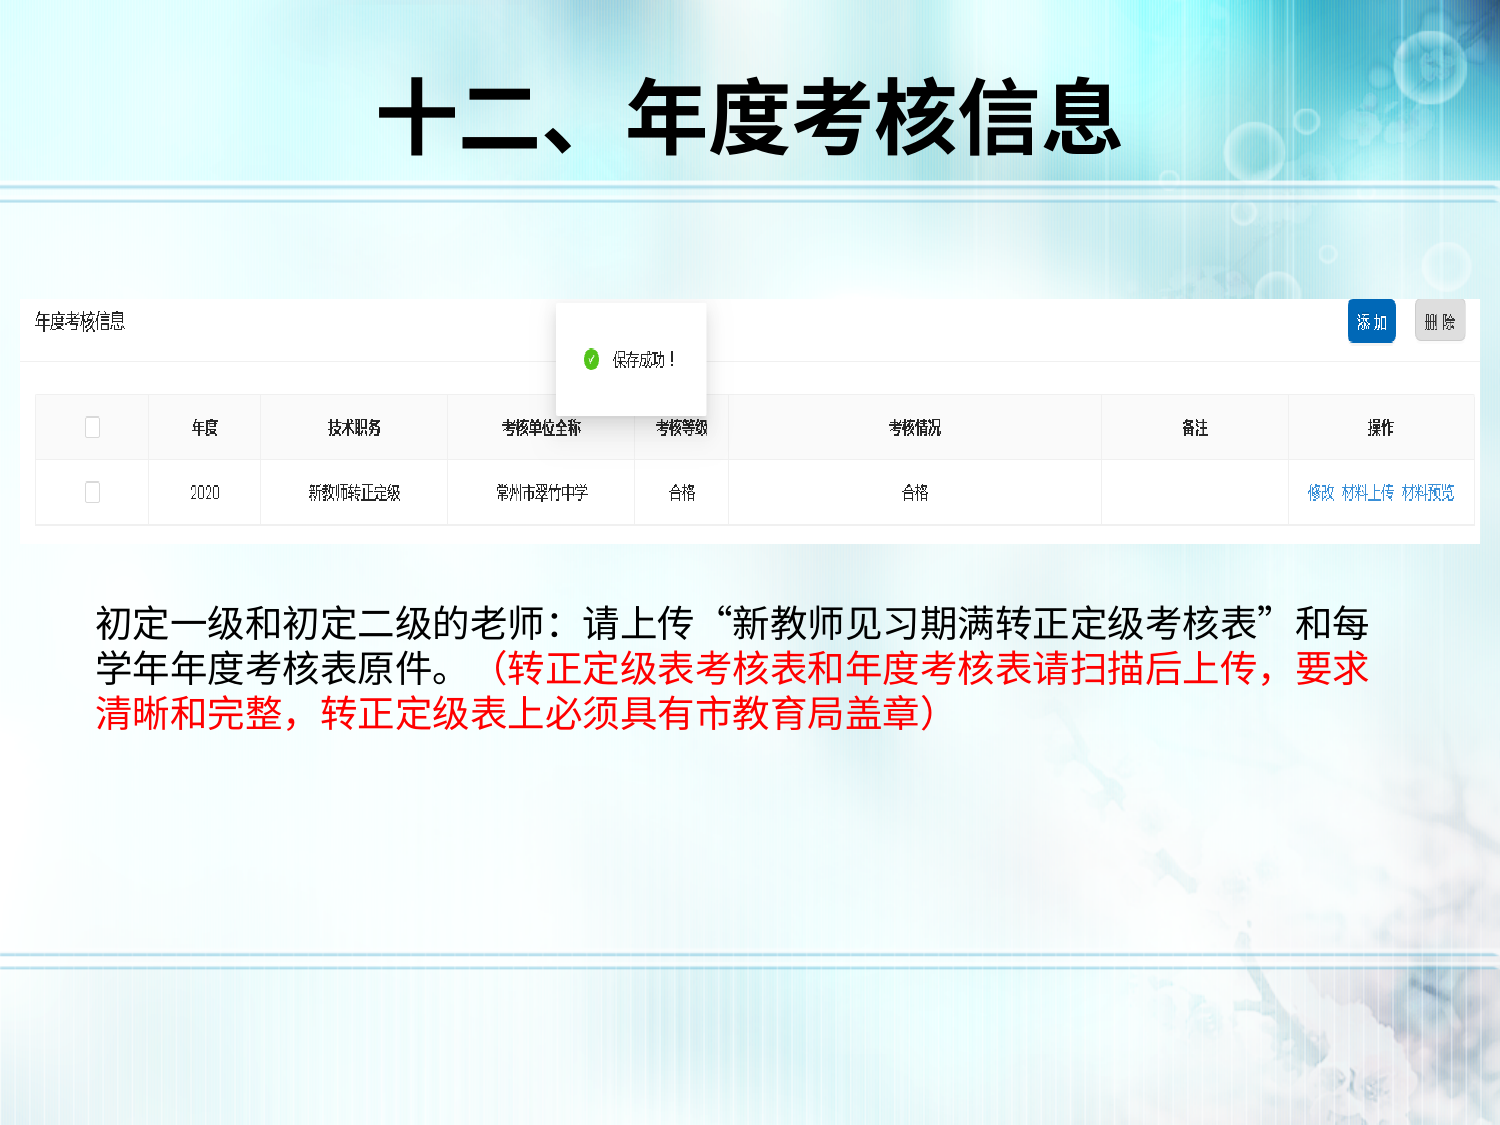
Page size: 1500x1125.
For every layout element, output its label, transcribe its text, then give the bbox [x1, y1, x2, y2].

text_box 初定一级和初定二级的老师：请上传“新教师见习期满转正定级考核表”和每学年年度考核表原件。（转正定级表考核表和年度考核表请扫描后上传，要求清晰和完整，转正定级表上必须具有市教育局盖章） [80, 592, 1420, 743]
title 十二、年度考核信息 [74, 45, 1426, 185]
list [20, 299, 1480, 544]
picture [0, 0, 1500, 1125]
